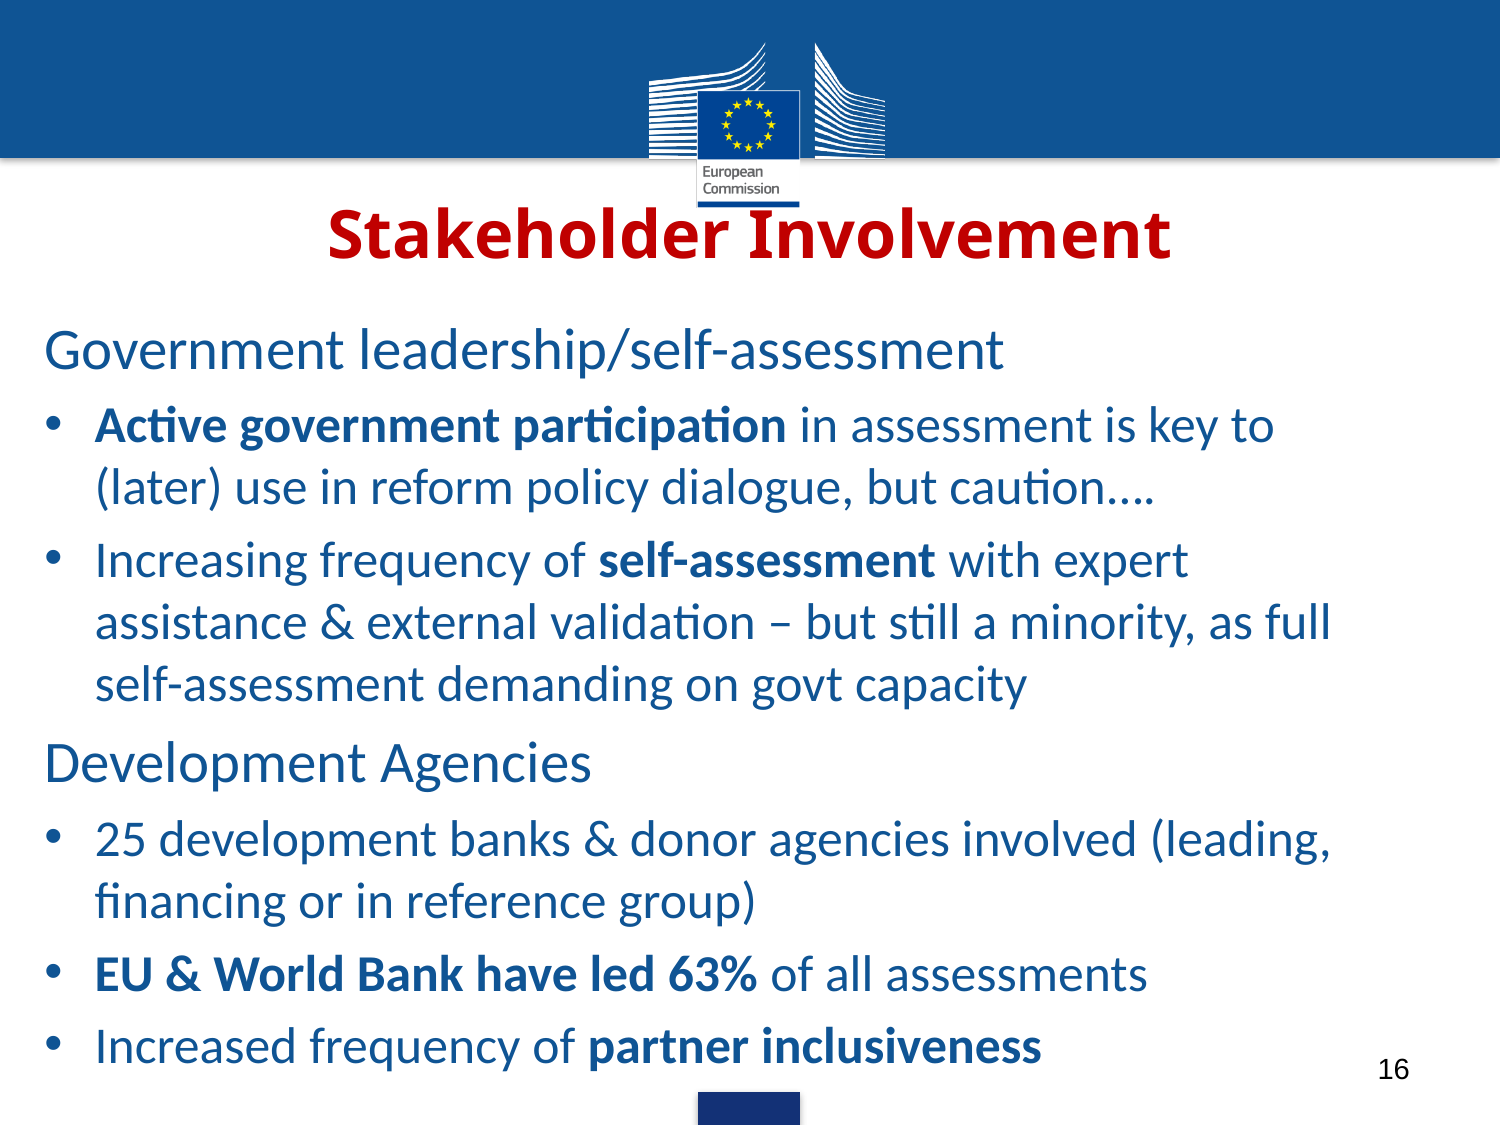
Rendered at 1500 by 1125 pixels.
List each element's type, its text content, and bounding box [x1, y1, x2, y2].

title Stakeholder Involvement [75, 160, 1425, 302]
list Government leadership/self-assessment Active government participation in assessment is key to (later) use in reform policy dialogue, but caution…. Increasing frequency of self-assessment with expert assistance & external validation – but still a minority, as full self-assessment demanding on govt capacity Development Agencies 25 development banks & donor agencies involved (leading, financing or in reference group) EU & World Bank have led 63% of all assessments Increased frequency of partner inclusiveness [29, 302, 1425, 1094]
slide_number 16 [1074, 1042, 1426, 1103]
picture [649, 42, 885, 160]
